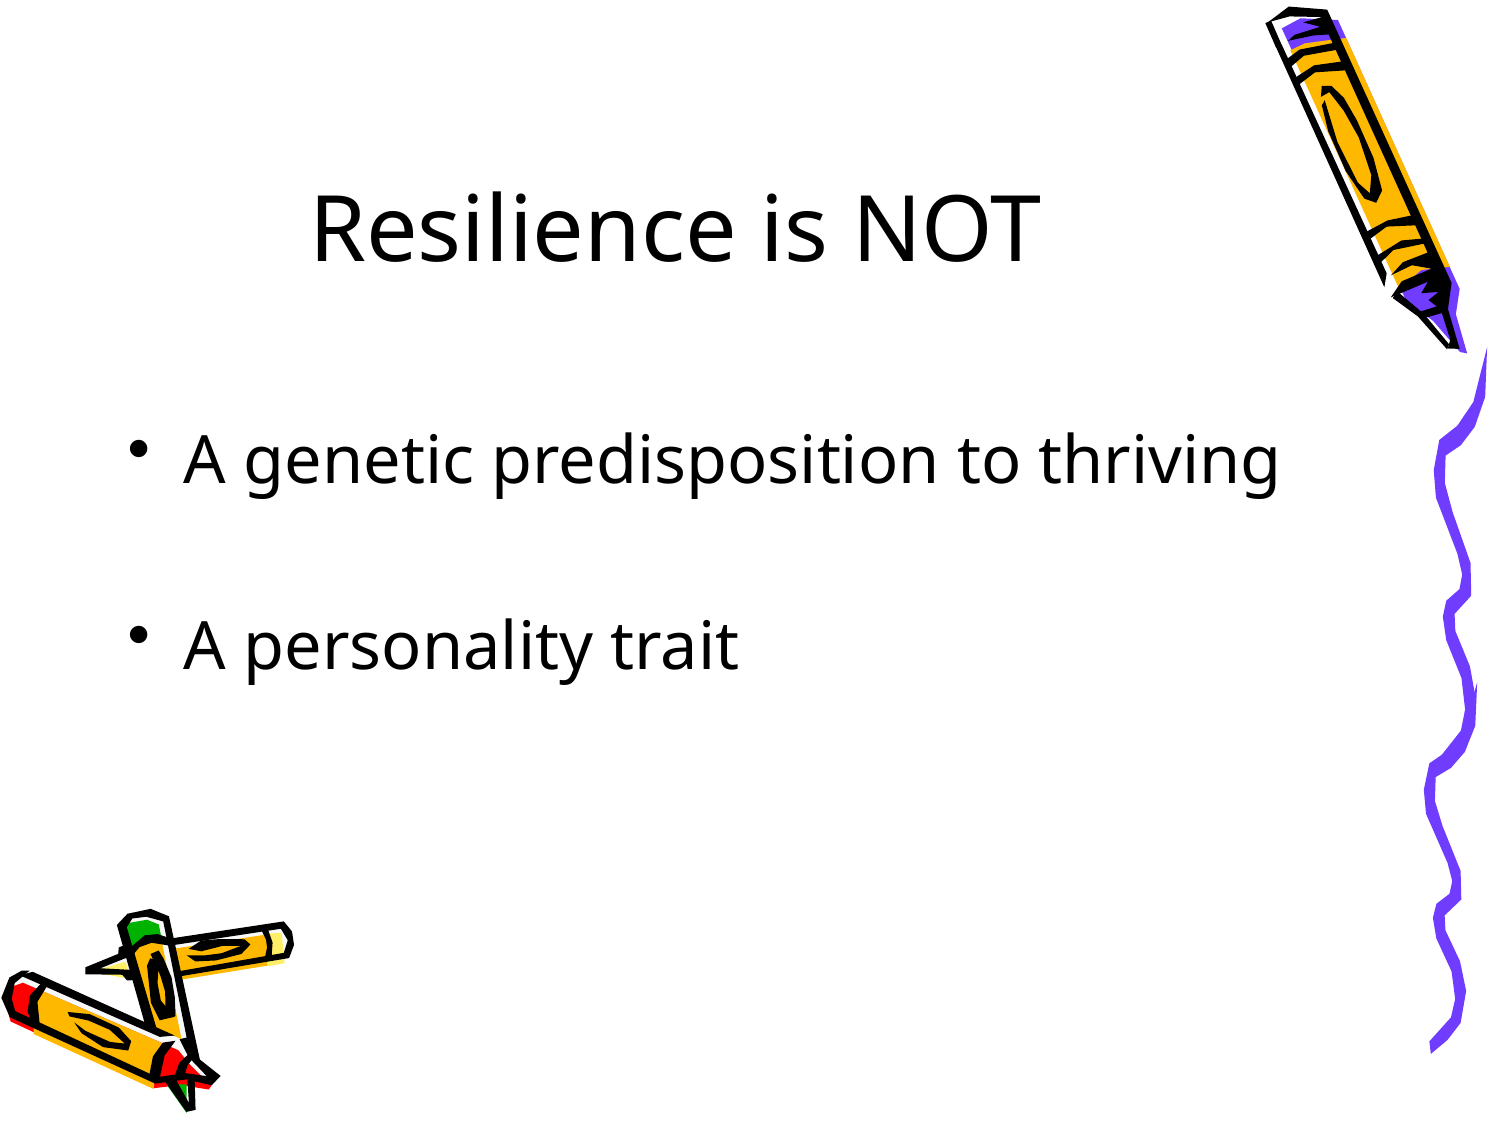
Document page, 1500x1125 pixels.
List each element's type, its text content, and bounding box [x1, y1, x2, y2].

title Resilience is NOT [112, 24, 1240, 288]
list A genetic predisposition to thriving A personality trait [112, 408, 1375, 900]
